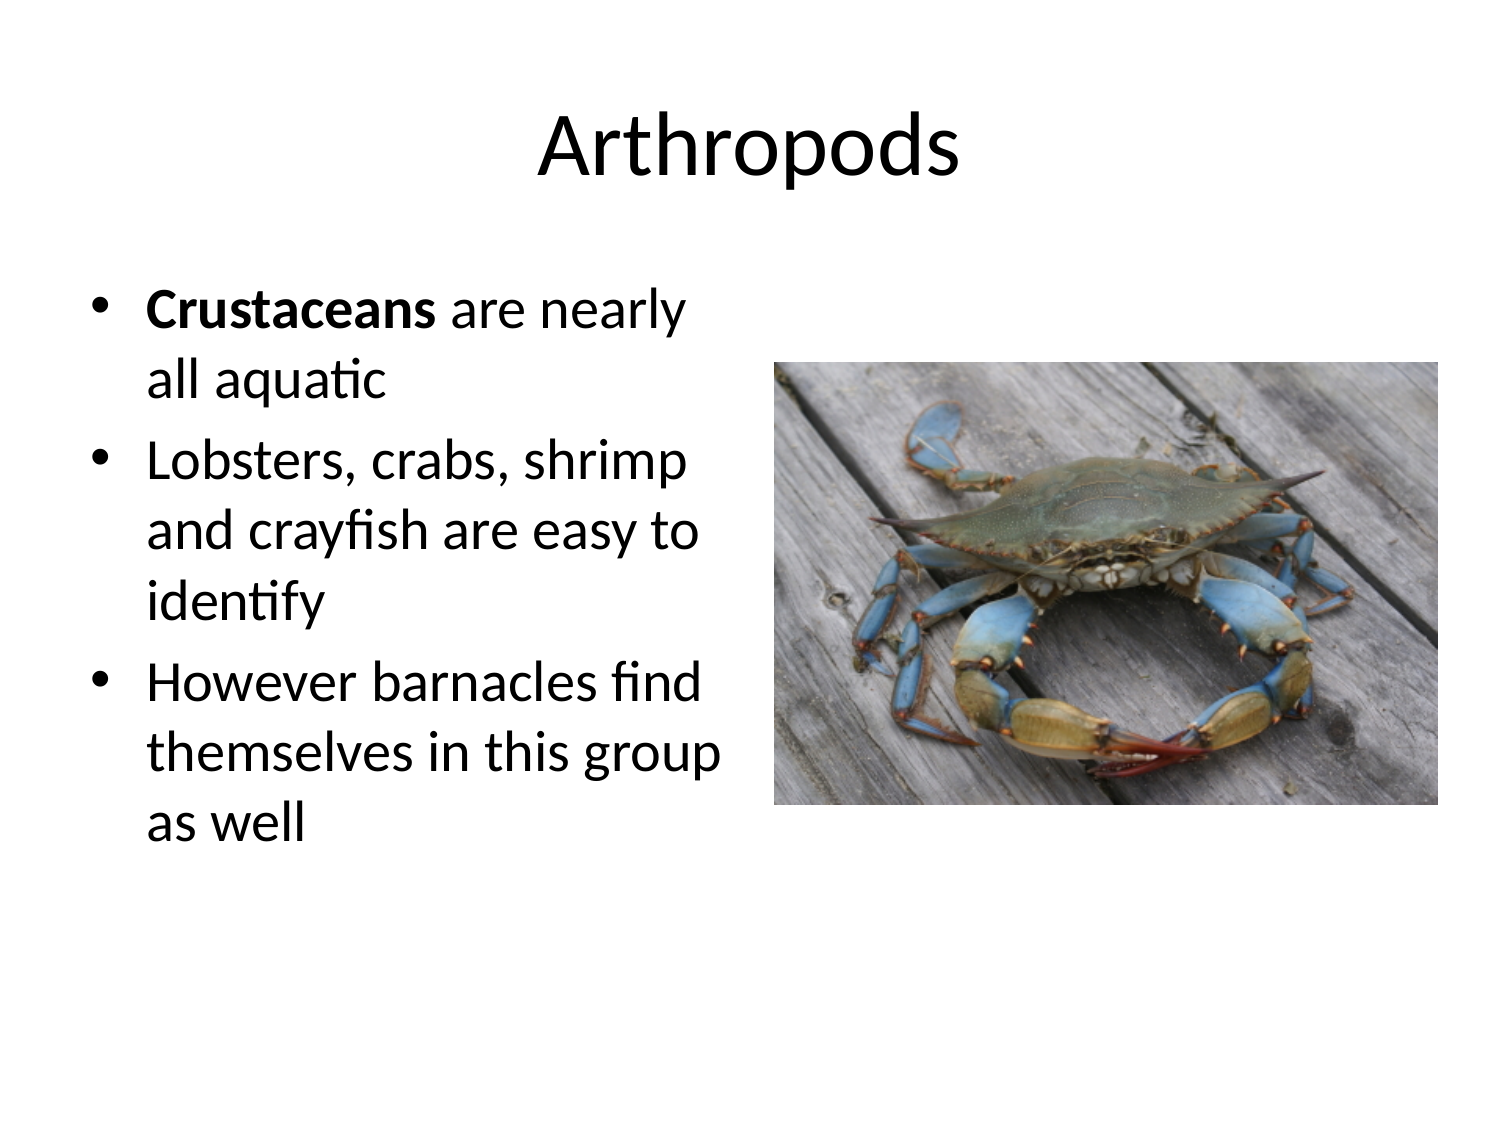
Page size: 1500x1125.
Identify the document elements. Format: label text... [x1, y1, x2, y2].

list Crustaceans are nearly all aquatic Lobsters, crabs, shrimp and crayfish are easy to identify However barnacles find themselves in this group as well [75, 262, 738, 1005]
picture [774, 362, 1438, 805]
title Arthropods [75, 45, 1425, 233]
